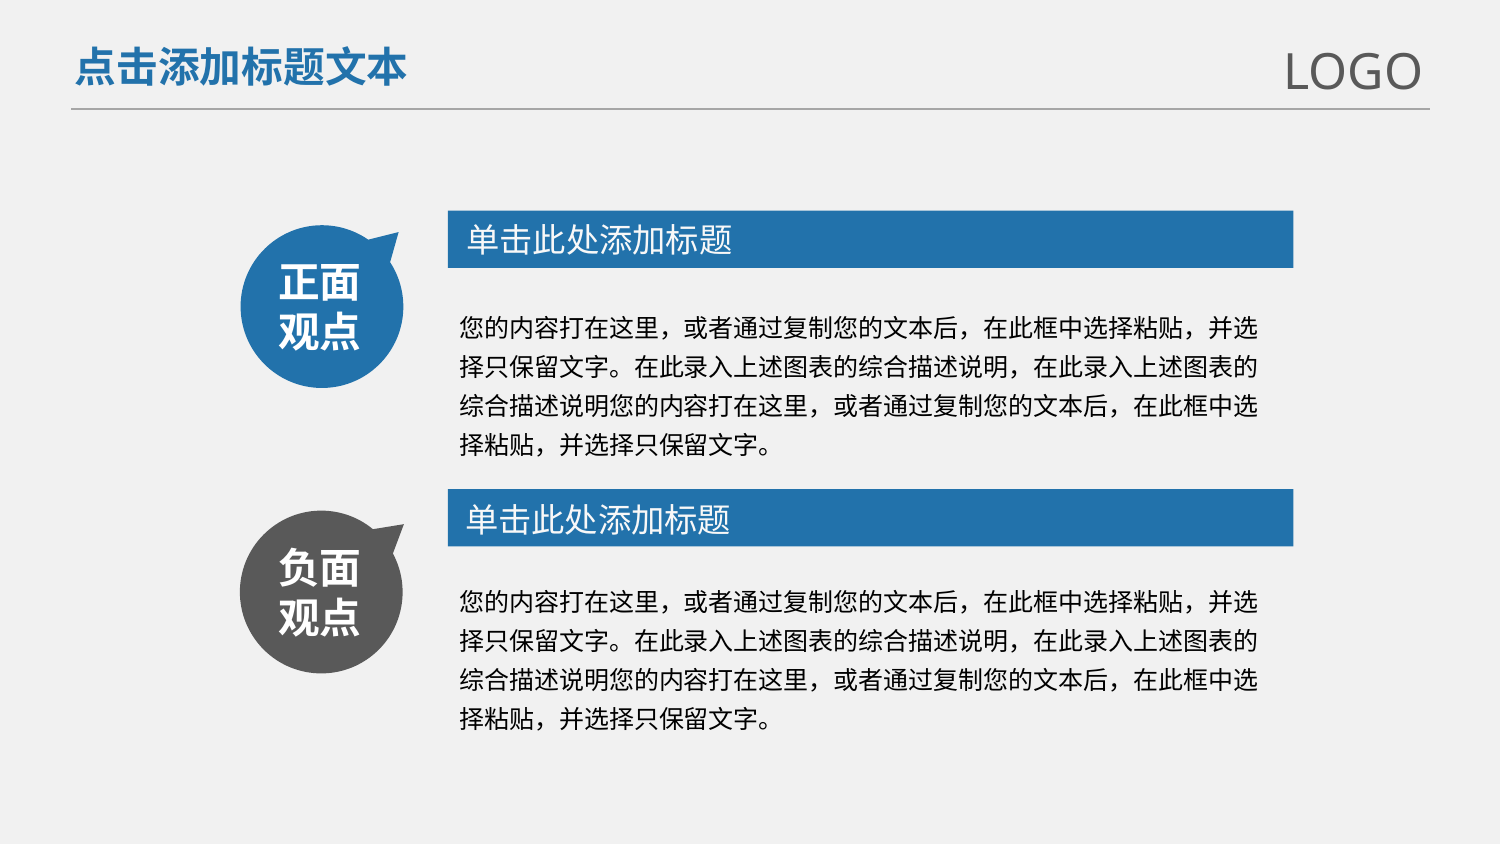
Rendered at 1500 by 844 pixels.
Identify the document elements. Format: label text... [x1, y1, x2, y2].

text_box [239, 510, 404, 674]
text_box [447, 210, 1294, 269]
text_box 点击添加标题文本 [59, 33, 424, 99]
text_box [240, 225, 404, 388]
text_box 您的内容打在这里，或者通过复制您的文本后，在此框中选择粘贴，并选择只保留文字。在此录入上述图表的综合描述说明，在此录入上述图表的综合描述说明您的内容打在这里，或者通过复制您的文本后，在此框中选择粘贴，并选择只保留文字。 [447, 571, 1294, 739]
text_box LOGO [1268, 31, 1439, 107]
text_box 您的内容打在这里，或者通过复制您的文本后，在此框中选择粘贴，并选择只保留文字。在此录入上述图表的综合描述说明，在此录入上述图表的综合描述说明您的内容打在这里，或者通过复制您的文本后，在此框中选择粘贴，并选择只保留文字。 [447, 297, 1294, 465]
text_box 负面 观点 [267, 561, 373, 622]
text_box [447, 488, 1294, 548]
text_box 正面 观点 [267, 276, 373, 337]
